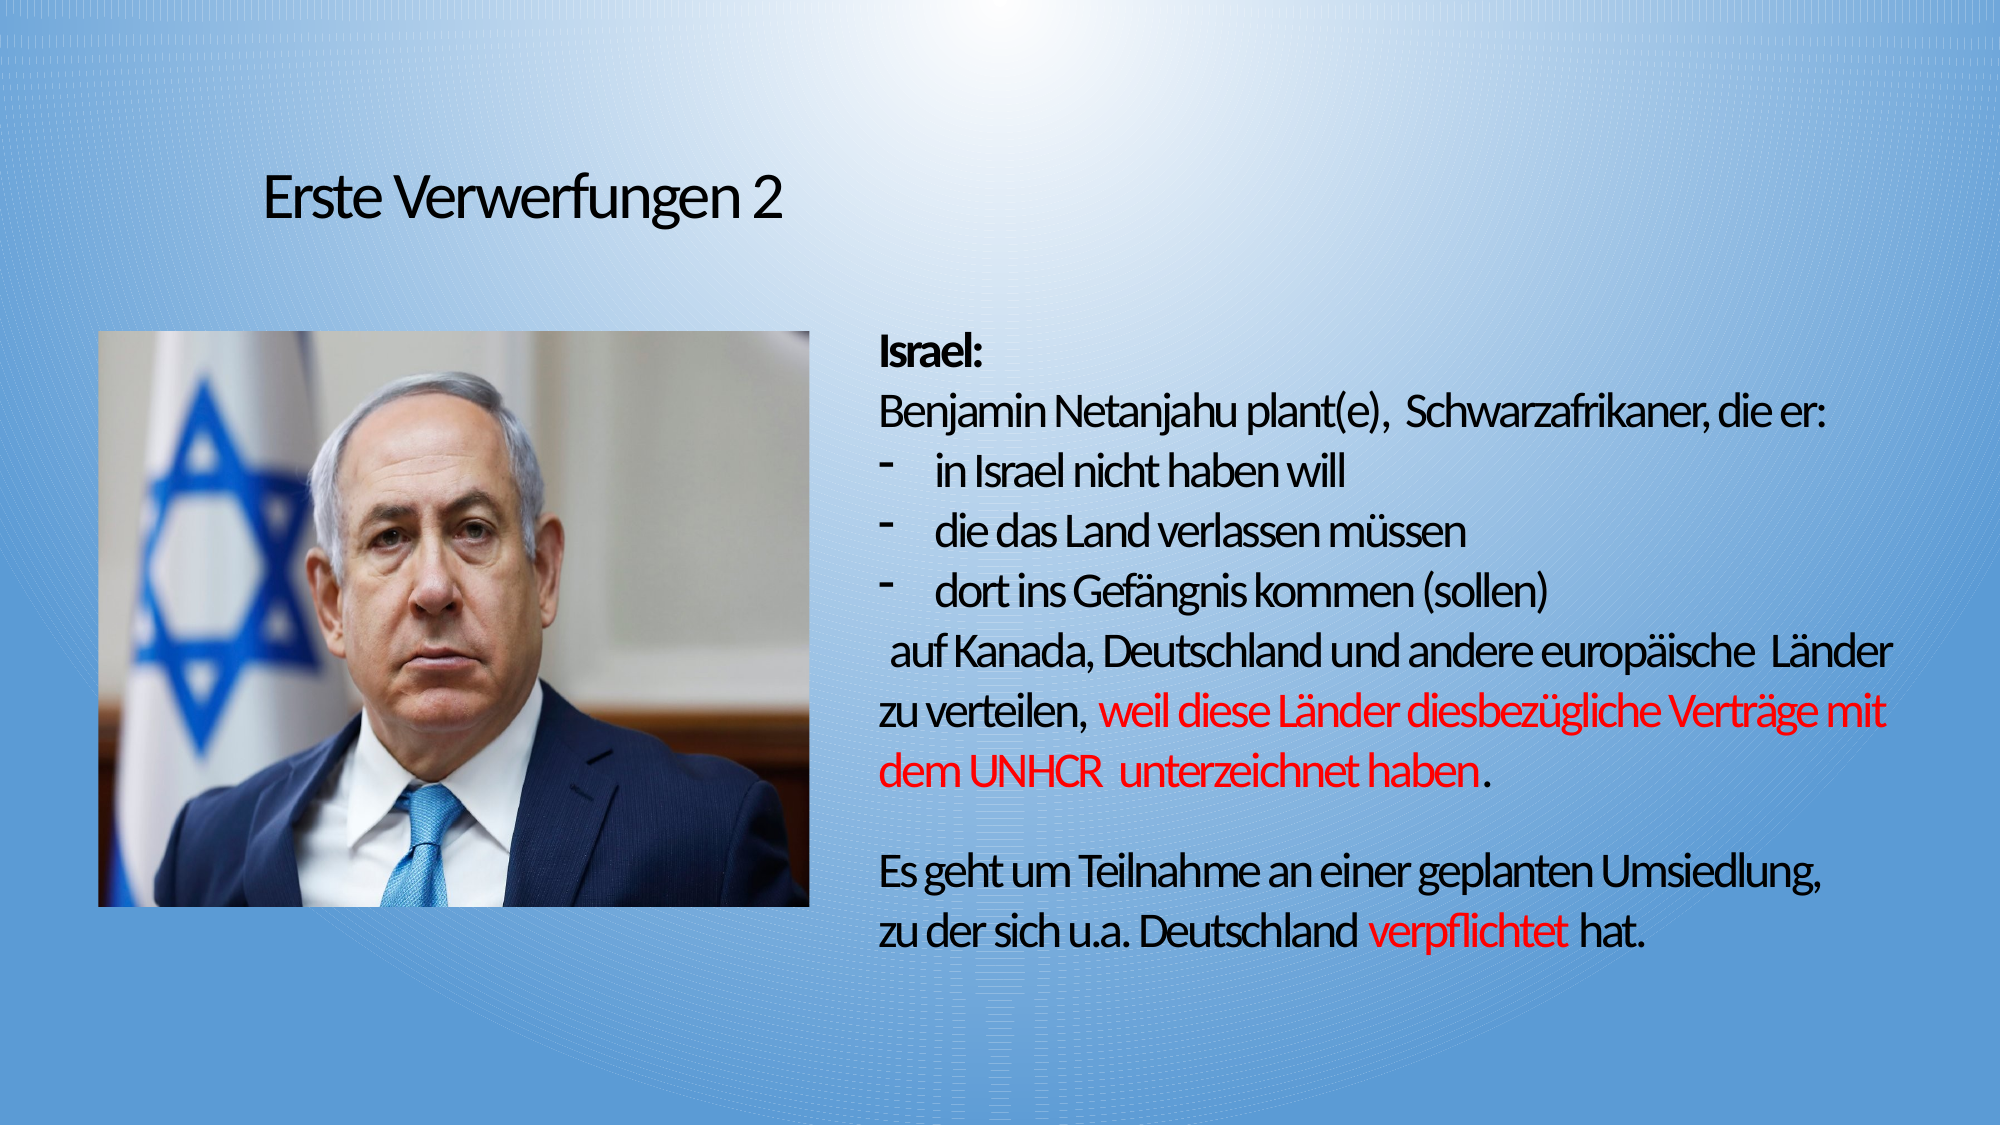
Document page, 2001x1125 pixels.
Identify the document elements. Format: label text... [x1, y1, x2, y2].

text_box [98, 331, 810, 907]
text_box Israel: Benjamin Netanjahu plant(e), Schwarzafrikaner, die er: in Israel nicht haben will die das Land verlassen müssen dort ins Gefängnis kommen (sollen) auf Kanada, Deutschland und andere europäische Länder zu verteilen, weil diese Länder diesbezügliche Verträge mit dem UNHCR unterzeichnet haben. Es geht um Teilnahme an einer geplanten Umsiedlung, zu der sich u.a. Deutschland verpflichtet hat. [876, 315, 1923, 958]
title Erste Verwerfungen 2 [260, 95, 825, 286]
